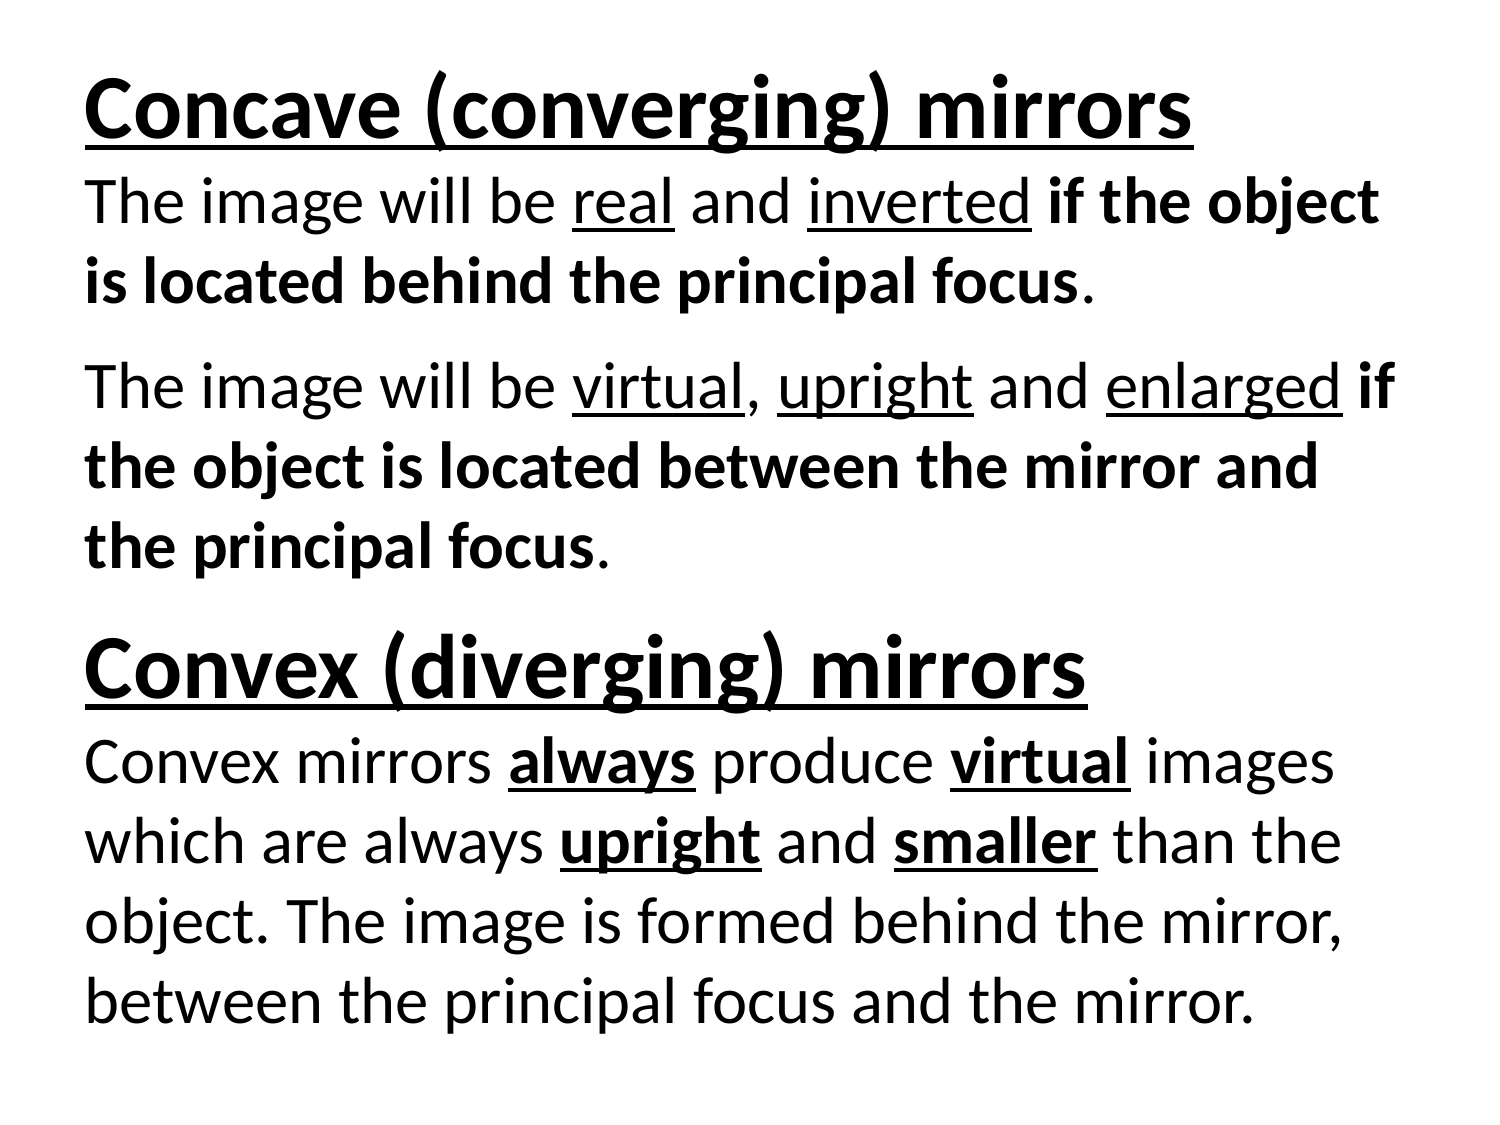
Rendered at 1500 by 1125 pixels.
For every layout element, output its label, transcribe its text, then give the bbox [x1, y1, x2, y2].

text_box Concave (converging) mirrors The image will be real and inverted if the object is located behind the principal focus. The image will be virtual, upright and enlarged if the object is located between the mirror and the principal focus. Convex (diverging) mirrors Convex mirrors always produce virtual images which are always upright and smaller than the object. The image is formed behind the mirror, between the principal focus and the mirror. [70, 39, 1442, 1045]
